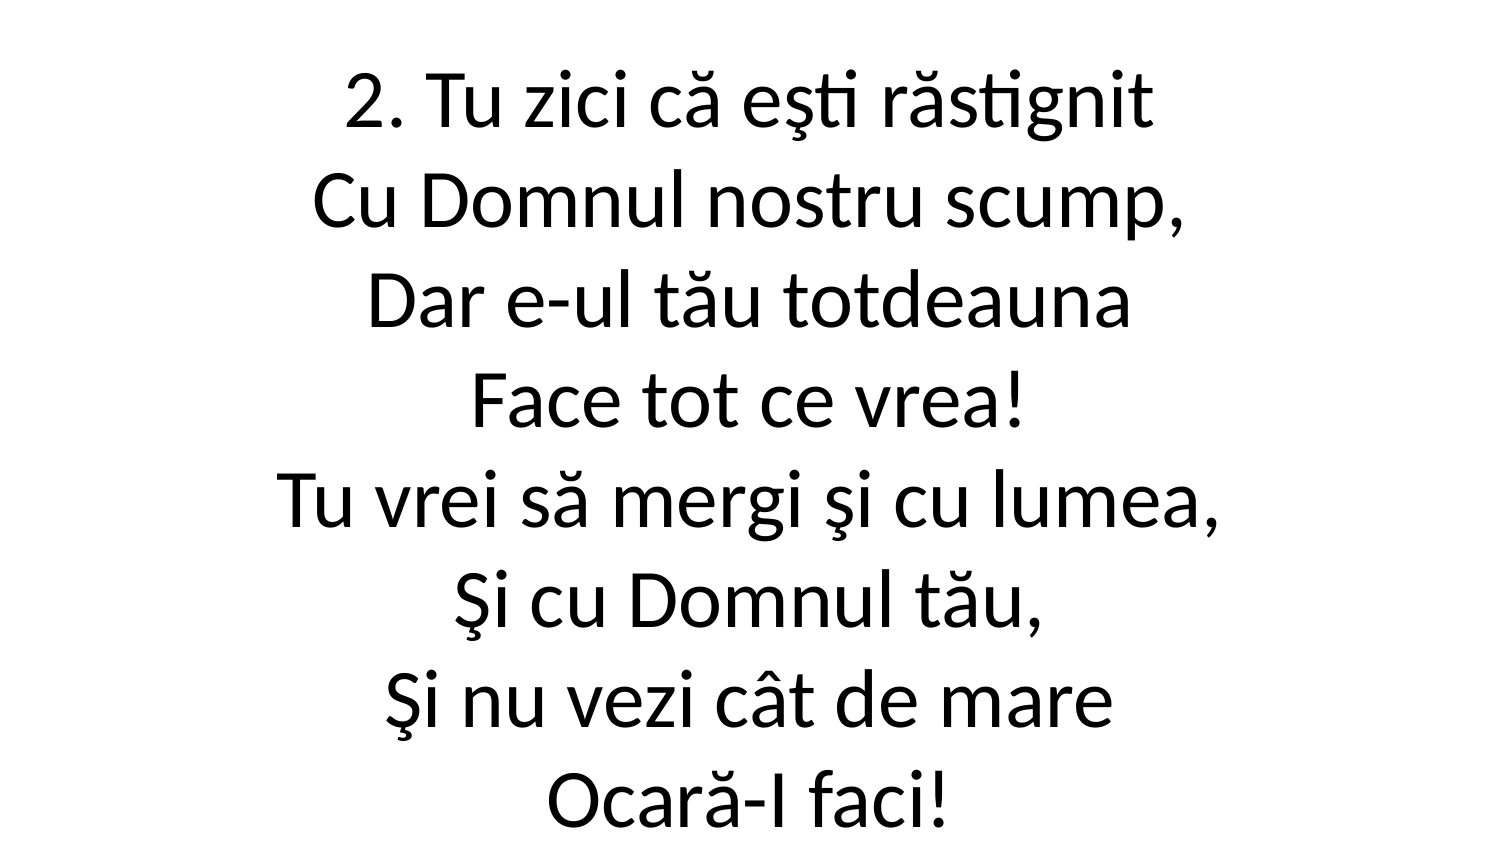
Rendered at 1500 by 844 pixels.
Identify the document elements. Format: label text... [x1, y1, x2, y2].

text_box 2. Tu zici că eşti răstignit Cu Domnul nostru scump, Dar e-ul tău totdeauna Face tot ce vrea! Tu vrei să mergi şi cu lumea, Şi cu Domnul tău, Şi nu vezi cât de mare Ocară-I faci! [261, 0, 1239, 844]
